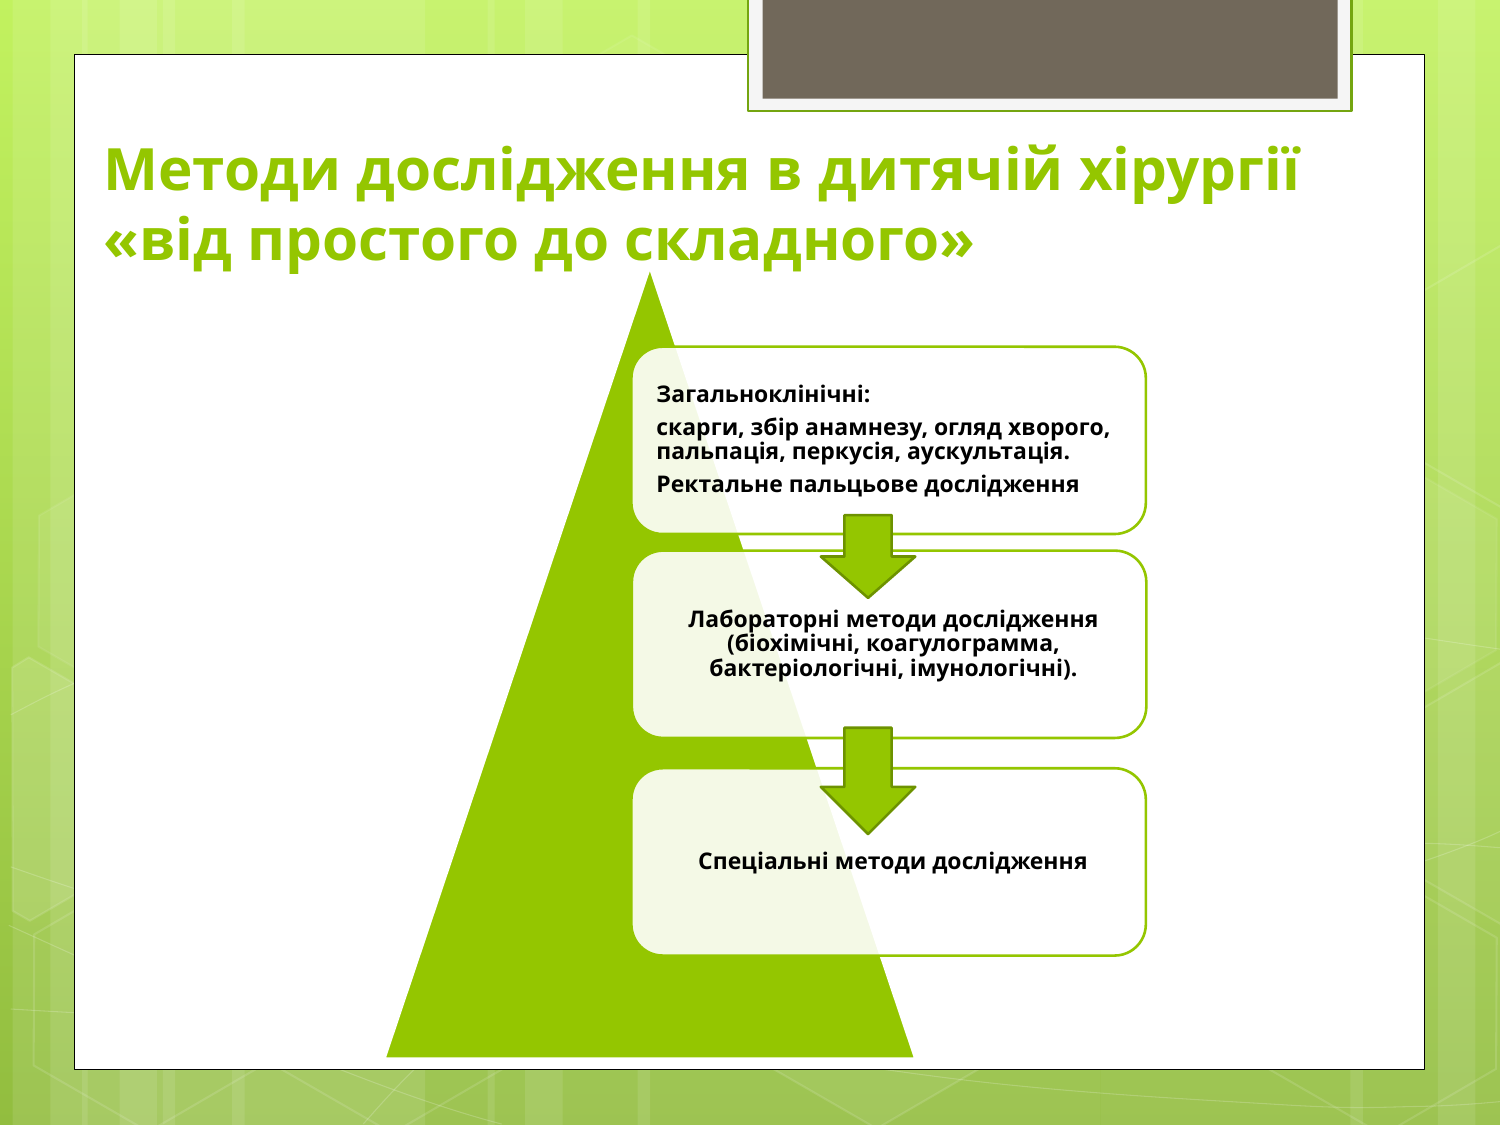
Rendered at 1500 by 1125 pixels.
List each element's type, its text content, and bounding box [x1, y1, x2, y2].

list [76, 266, 1436, 1059]
title Методи дослідження в дитячій хірургії «від простого до складного» [88, 113, 1400, 265]
